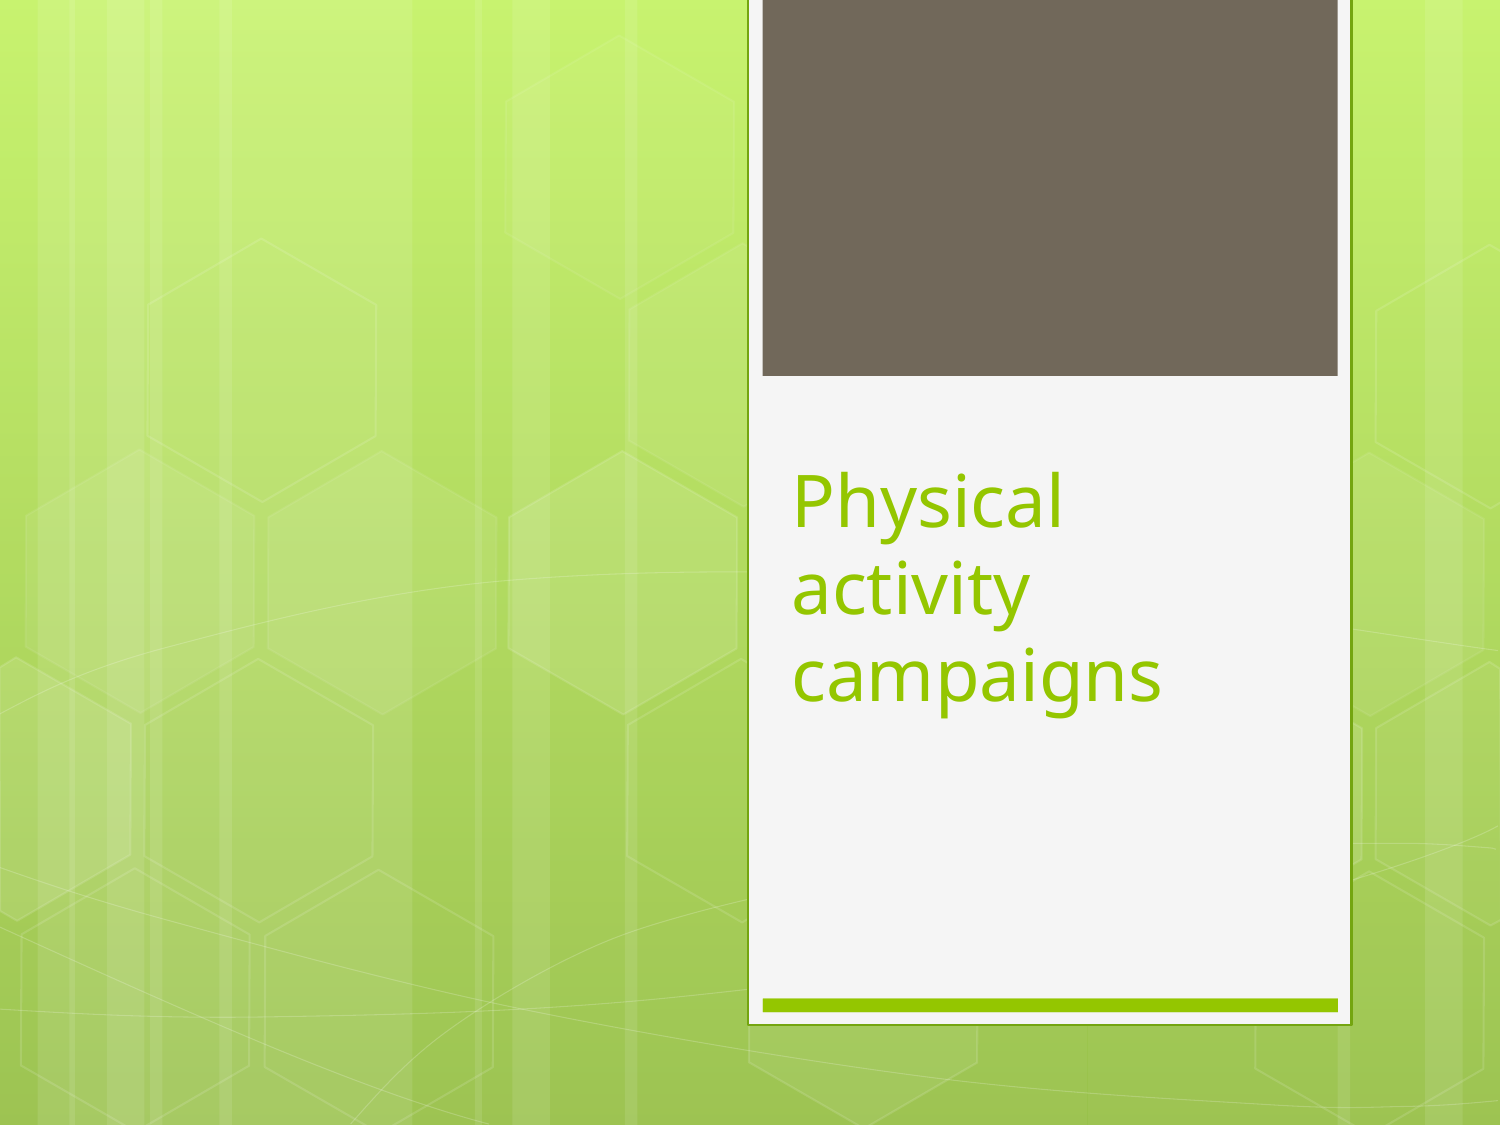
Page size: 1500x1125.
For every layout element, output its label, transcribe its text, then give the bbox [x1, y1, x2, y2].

title Physical activity campaigns [776, 444, 1320, 724]
